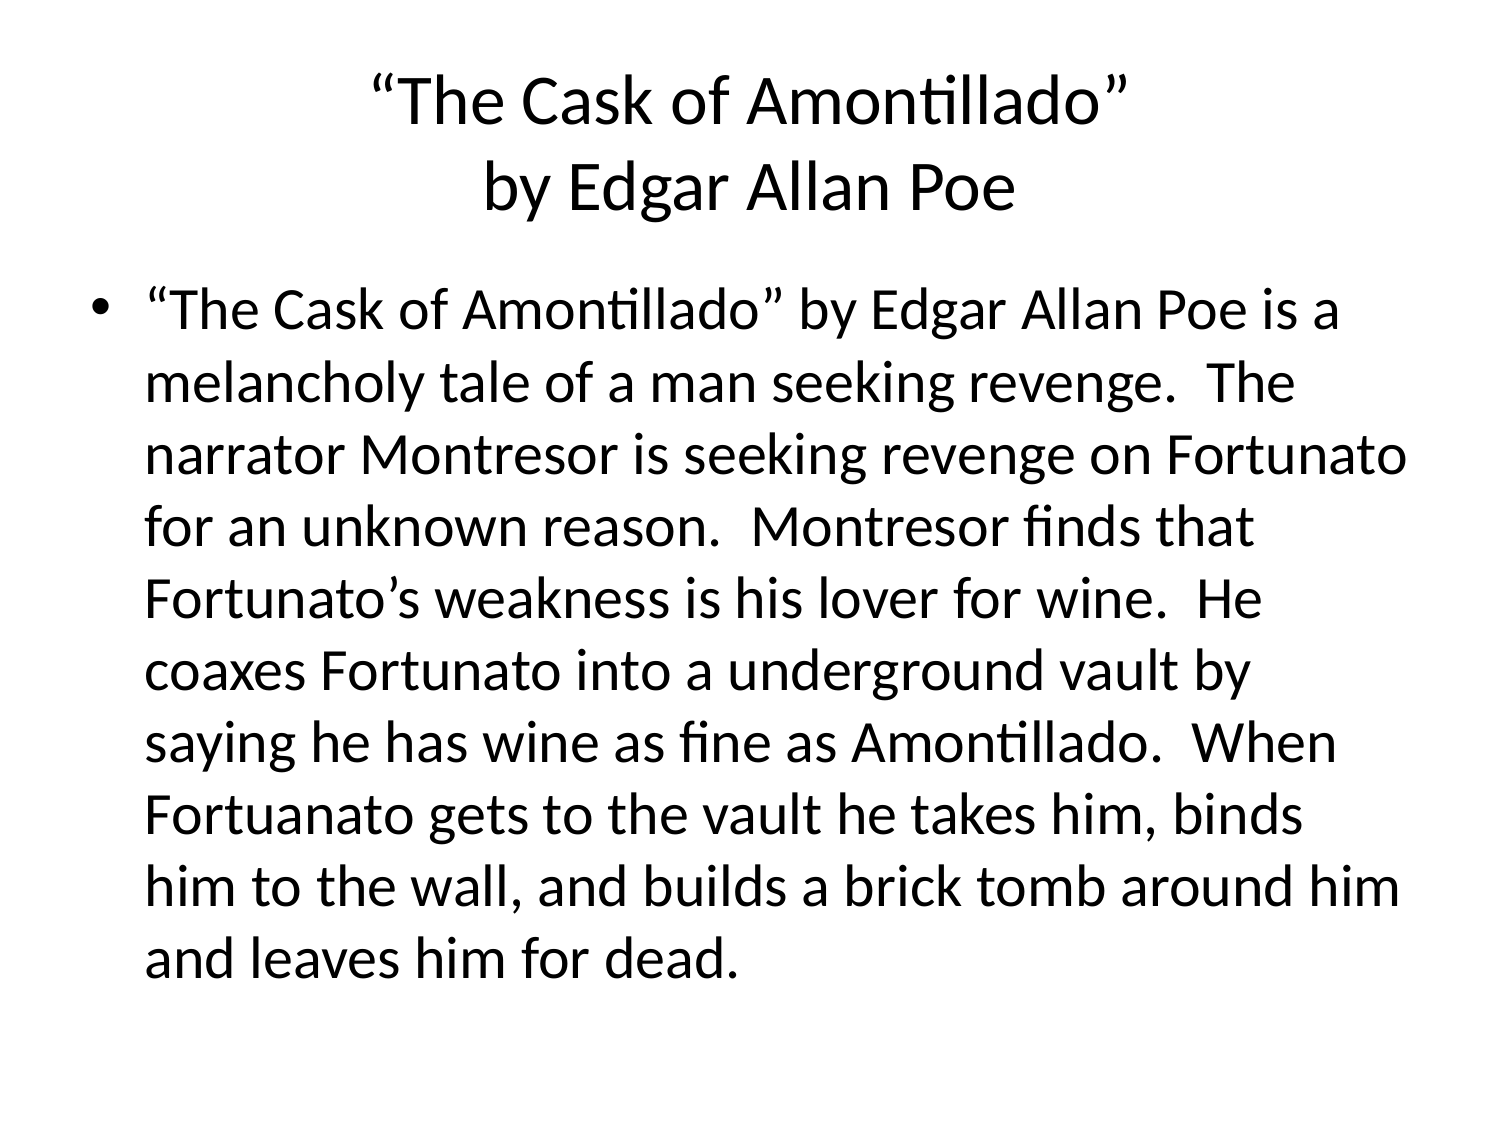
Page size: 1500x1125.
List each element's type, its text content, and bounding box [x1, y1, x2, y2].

title “The Cask of Amontillado” by Edgar Allan Poe [75, 45, 1425, 233]
list “The Cask of Amontillado” by Edgar Allan Poe is a melancholy tale of a man seeking revenge. The narrator Montresor is seeking revenge on Fortunato for an unknown reason. Montresor finds that Fortunato’s weakness is his lover for wine. He coaxes Fortunato into a underground vault by saying he has wine as fine as Amontillado. When Fortuanato gets to the vault he takes him, binds him to the wall, and builds a brick tomb around him and leaves him for dead. [75, 262, 1425, 1005]
